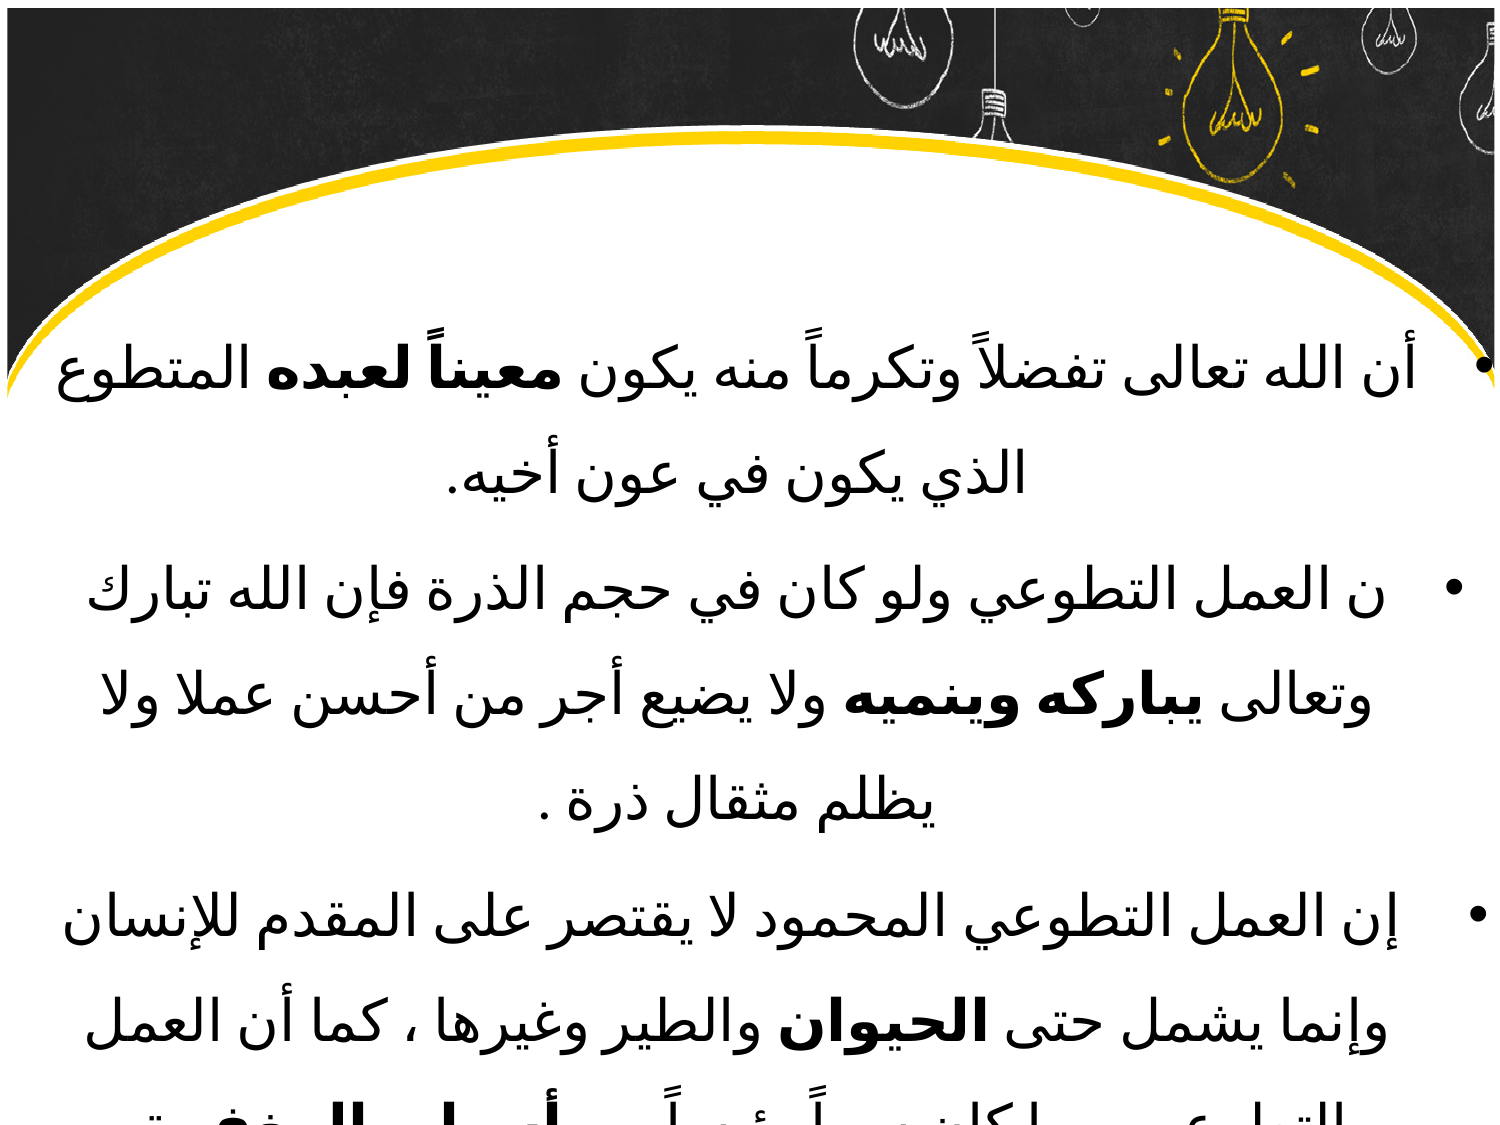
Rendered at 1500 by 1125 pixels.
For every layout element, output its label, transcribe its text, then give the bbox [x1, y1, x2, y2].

list أن الله تعالى تفضلاً وتكرماً منه يكون معيناً لعبده المتطوع الذي يكون في عون أخيه. ن العمل التطوعي ولو كان في حجم الذرة فإن الله تبارك وتعالى يباركه وينميه ولا يضيع أجر من أحسن عملا ولا يظلم مثقال ذرة . إن العمل التطوعي المحمود لا يقتصر على المقدم للإنسان وإنما يشمل حتى الحيوان والطير وغيرها ، كما أن العمل التطوعي ربما كان سبباً رئيساً من أسباب المغفرة. [24, 287, 1500, 951]
picture [0, 0, 1500, 1125]
